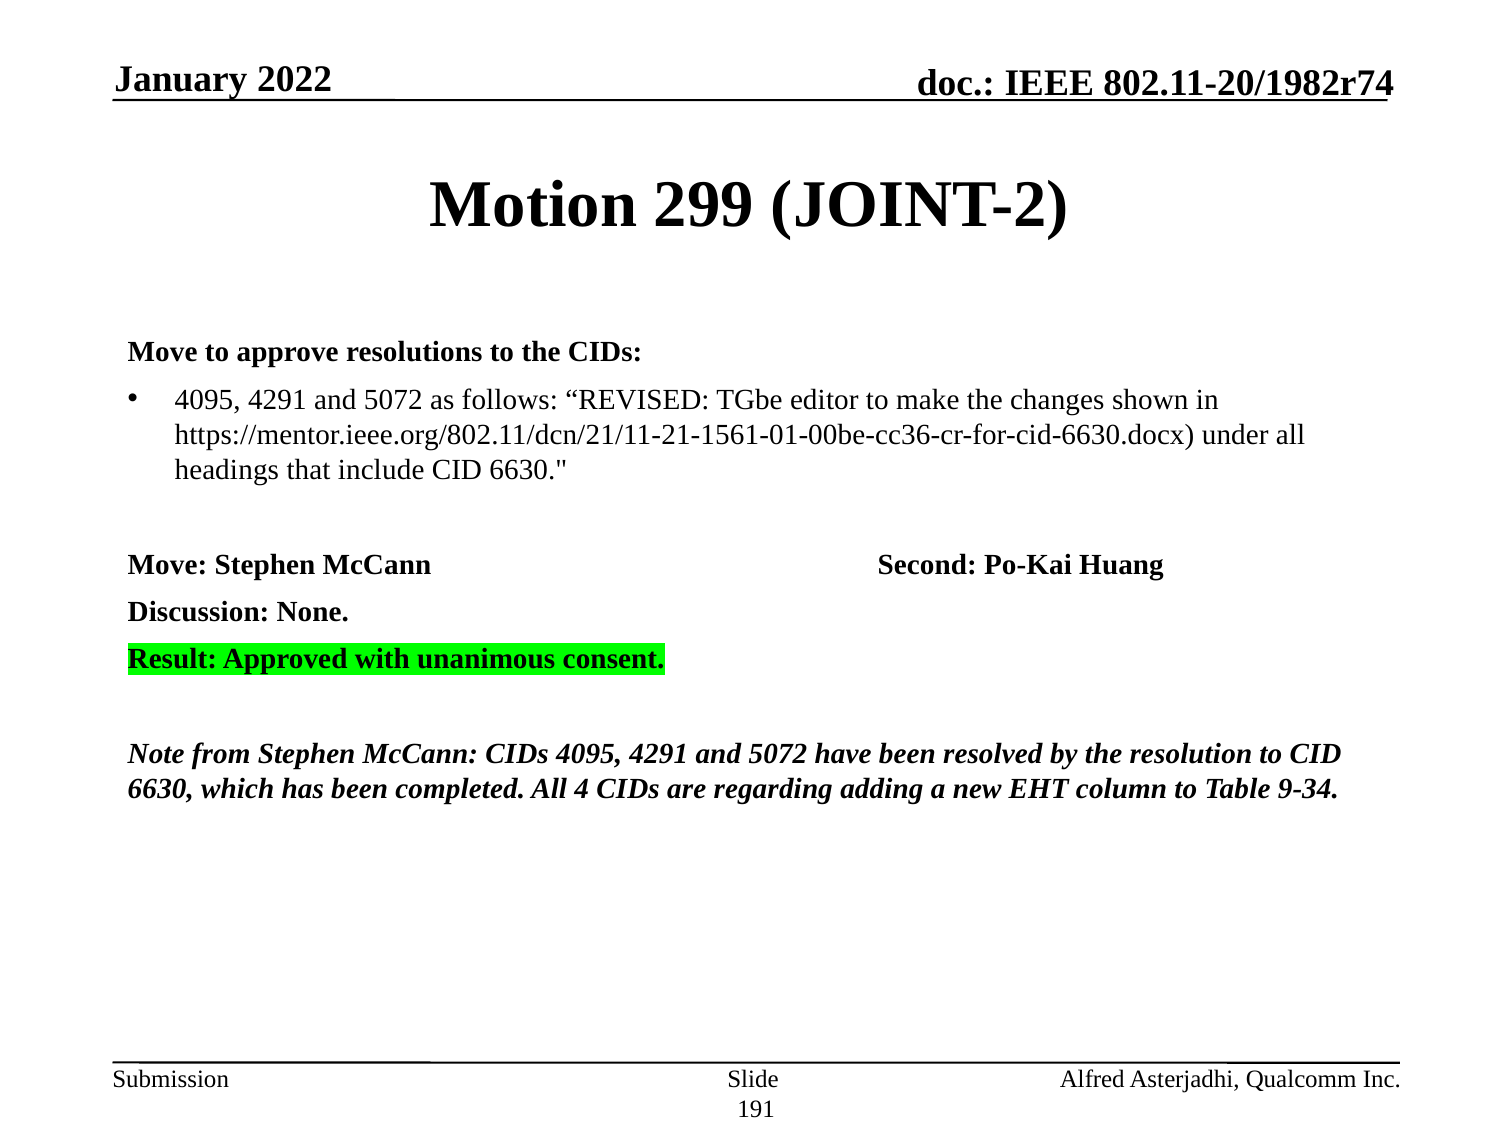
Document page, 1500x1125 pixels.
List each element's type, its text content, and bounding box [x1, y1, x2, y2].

footer Alfred Asterjadhi, Qualcomm Inc. [878, 1061, 1402, 1093]
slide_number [114, 54, 423, 100]
title Motion 299 (JOINT-2) [112, 112, 1388, 288]
list Move to approve resolutions to the CIDs: 4095, 4291 and 5072 as follows: “REVISED: TGbe editor to make the changes shown in https://mentor.ieee.org/802.11/dcn/21/11-21-1561-01-00be-cc36-cr-for-cid-6630.docx) under all headings that include CID 6630." Move: Stephen McCann Second: Po-Kai Huang Discussion: None. Result: Approved with unanimous consent. Note from Stephen McCann: CIDs 4095, 4291 and 5072 have been resolved by the resolution to CID 6630, which has been completed. All 4 CIDs are regarding adding a new EHT column to Table 9-34. [112, 324, 1388, 1063]
slide_number Slide 191 [712, 1061, 800, 1123]
